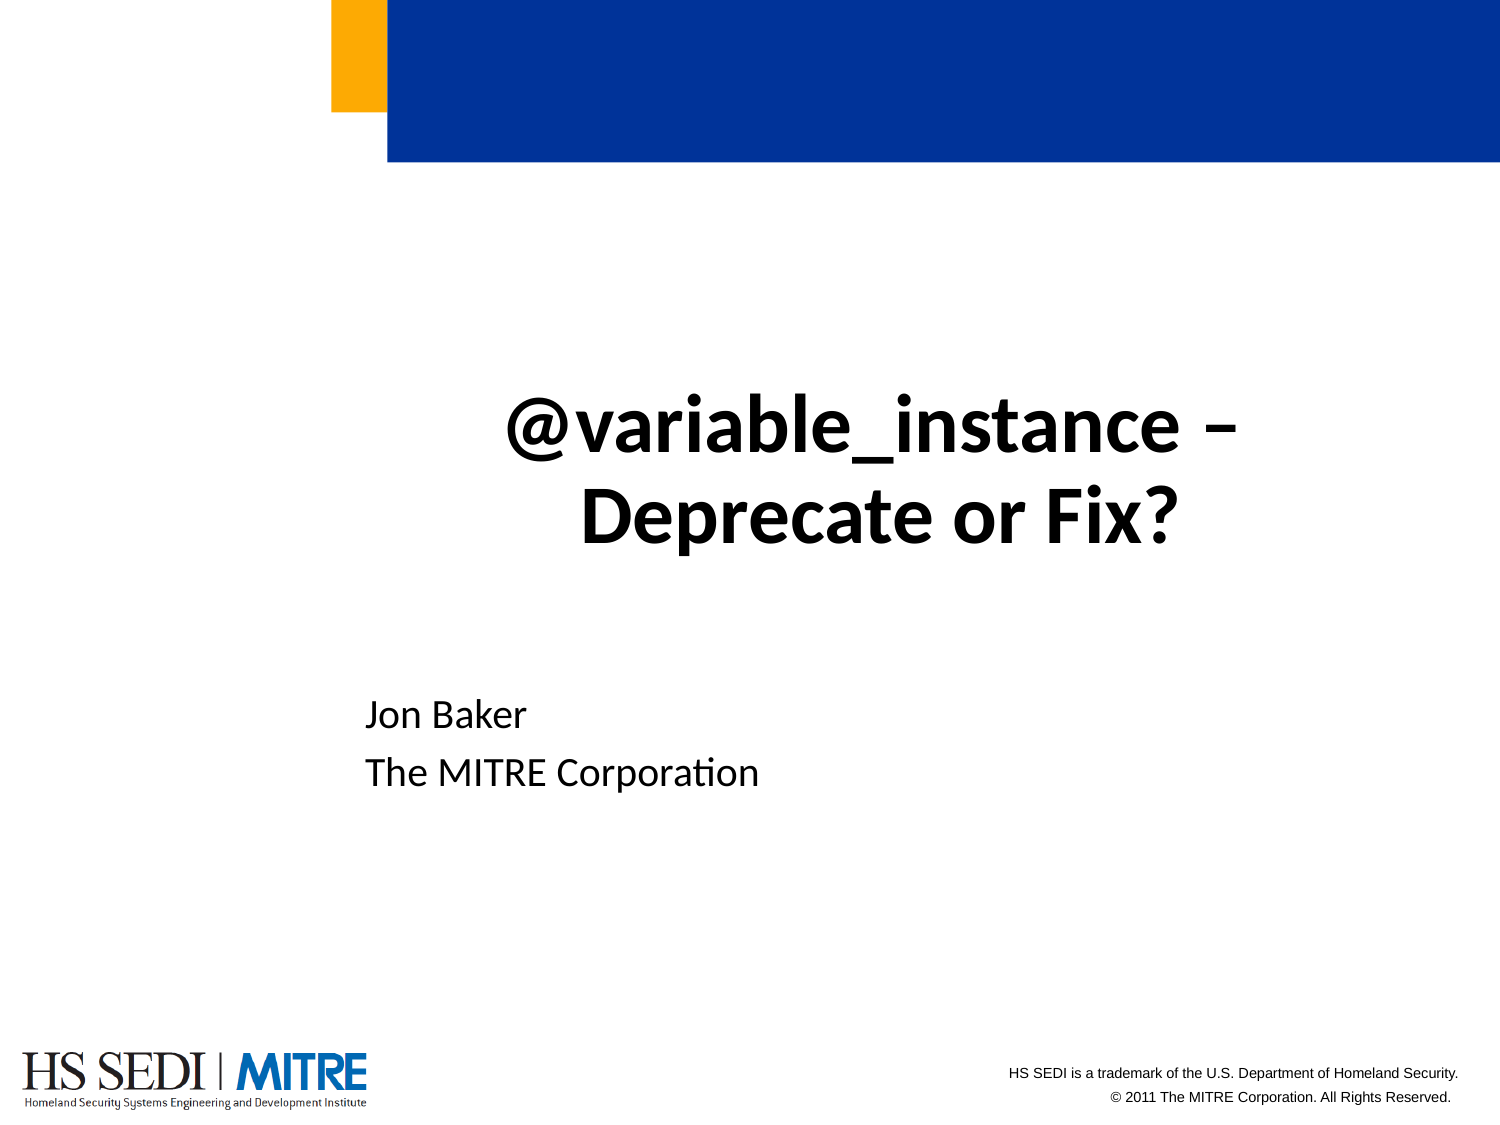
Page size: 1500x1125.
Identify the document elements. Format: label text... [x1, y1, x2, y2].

subtitle Jon Baker The MITRE Corporation [349, 686, 1106, 813]
title @variable_instance – Deprecate or Fix? [349, 374, 1413, 563]
picture [5, 1038, 381, 1119]
